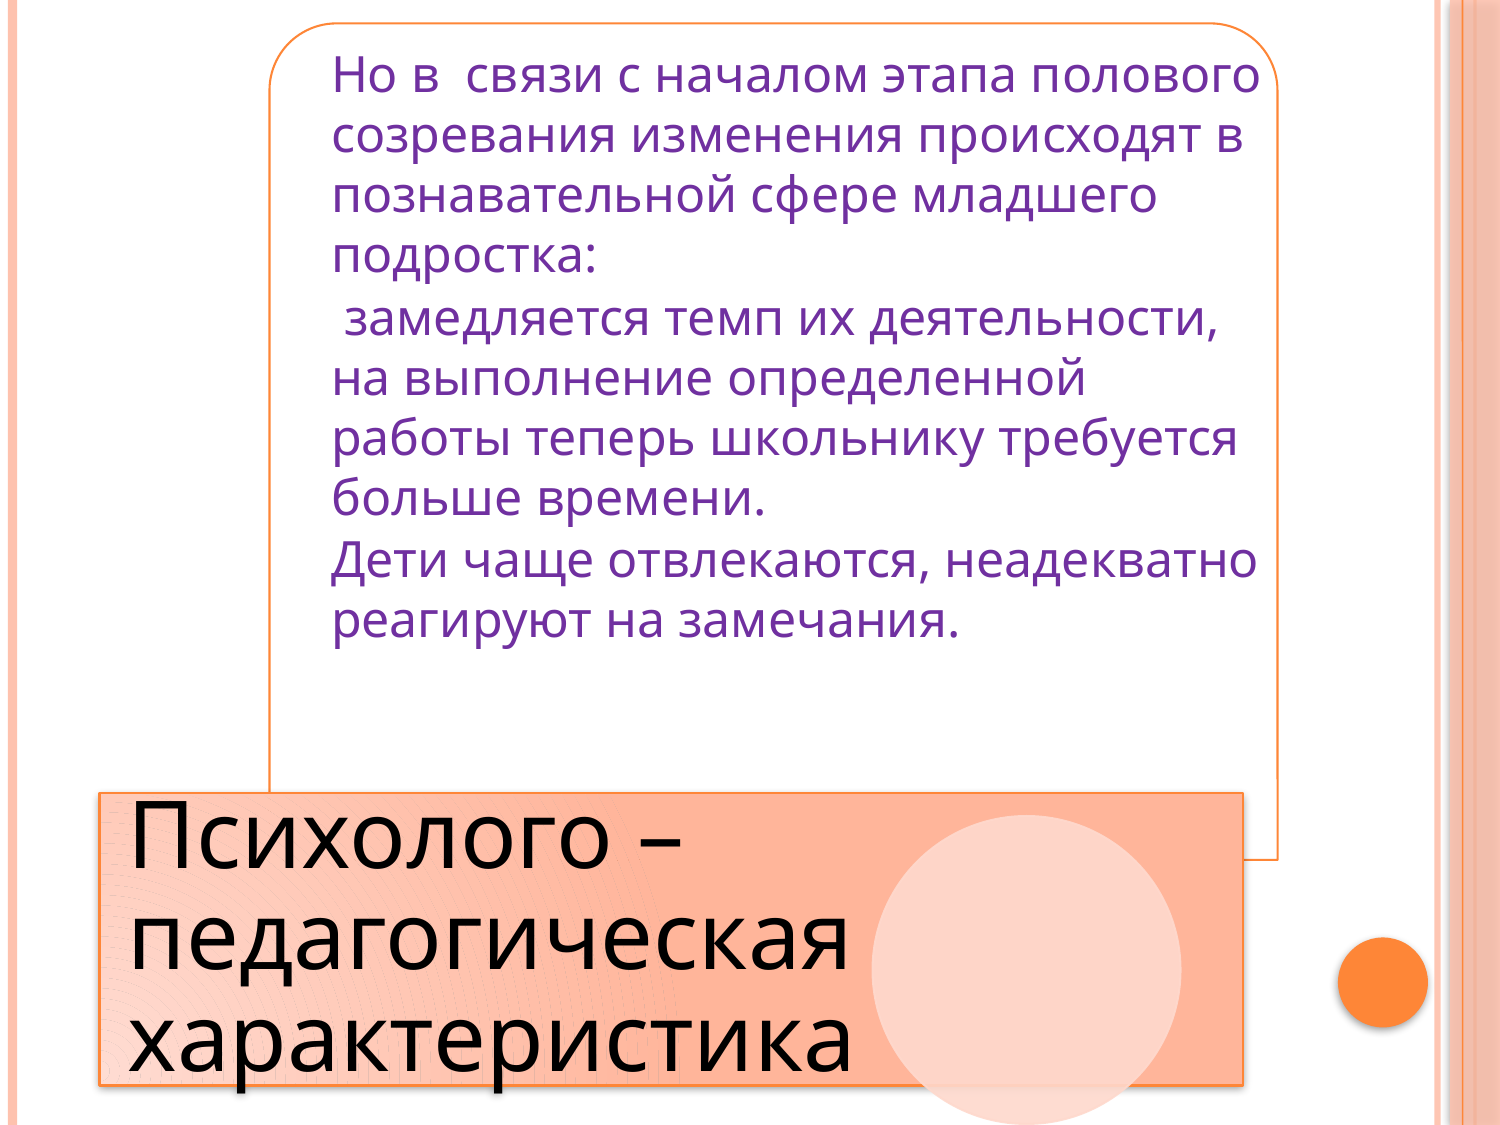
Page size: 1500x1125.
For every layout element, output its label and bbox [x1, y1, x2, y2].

text_box [0, 22, 1337, 1125]
